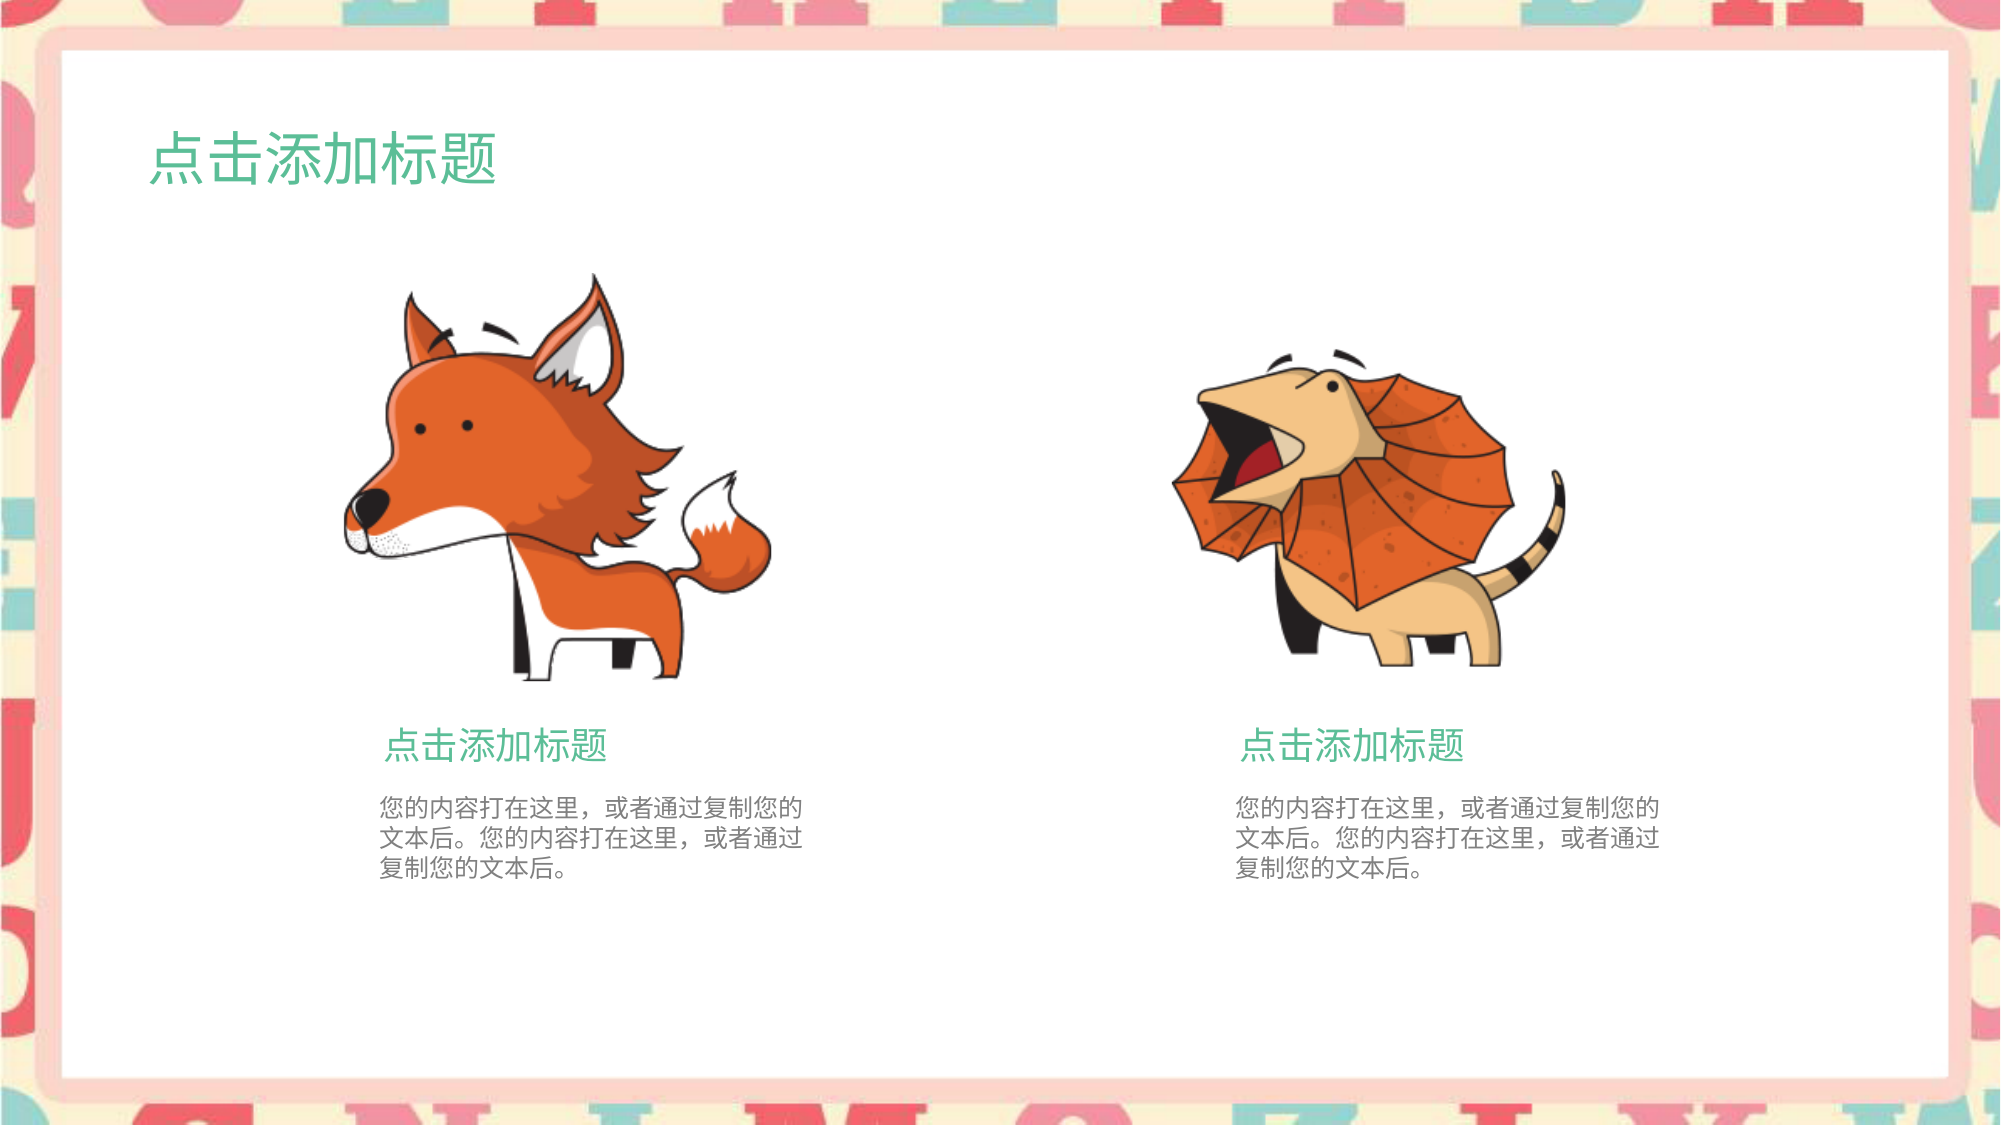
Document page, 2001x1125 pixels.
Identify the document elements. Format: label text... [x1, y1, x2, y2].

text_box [364, 714, 829, 892]
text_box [1220, 714, 1685, 892]
text_box 点击添加标题 [133, 114, 713, 200]
picture [0, 0, 2001, 1125]
